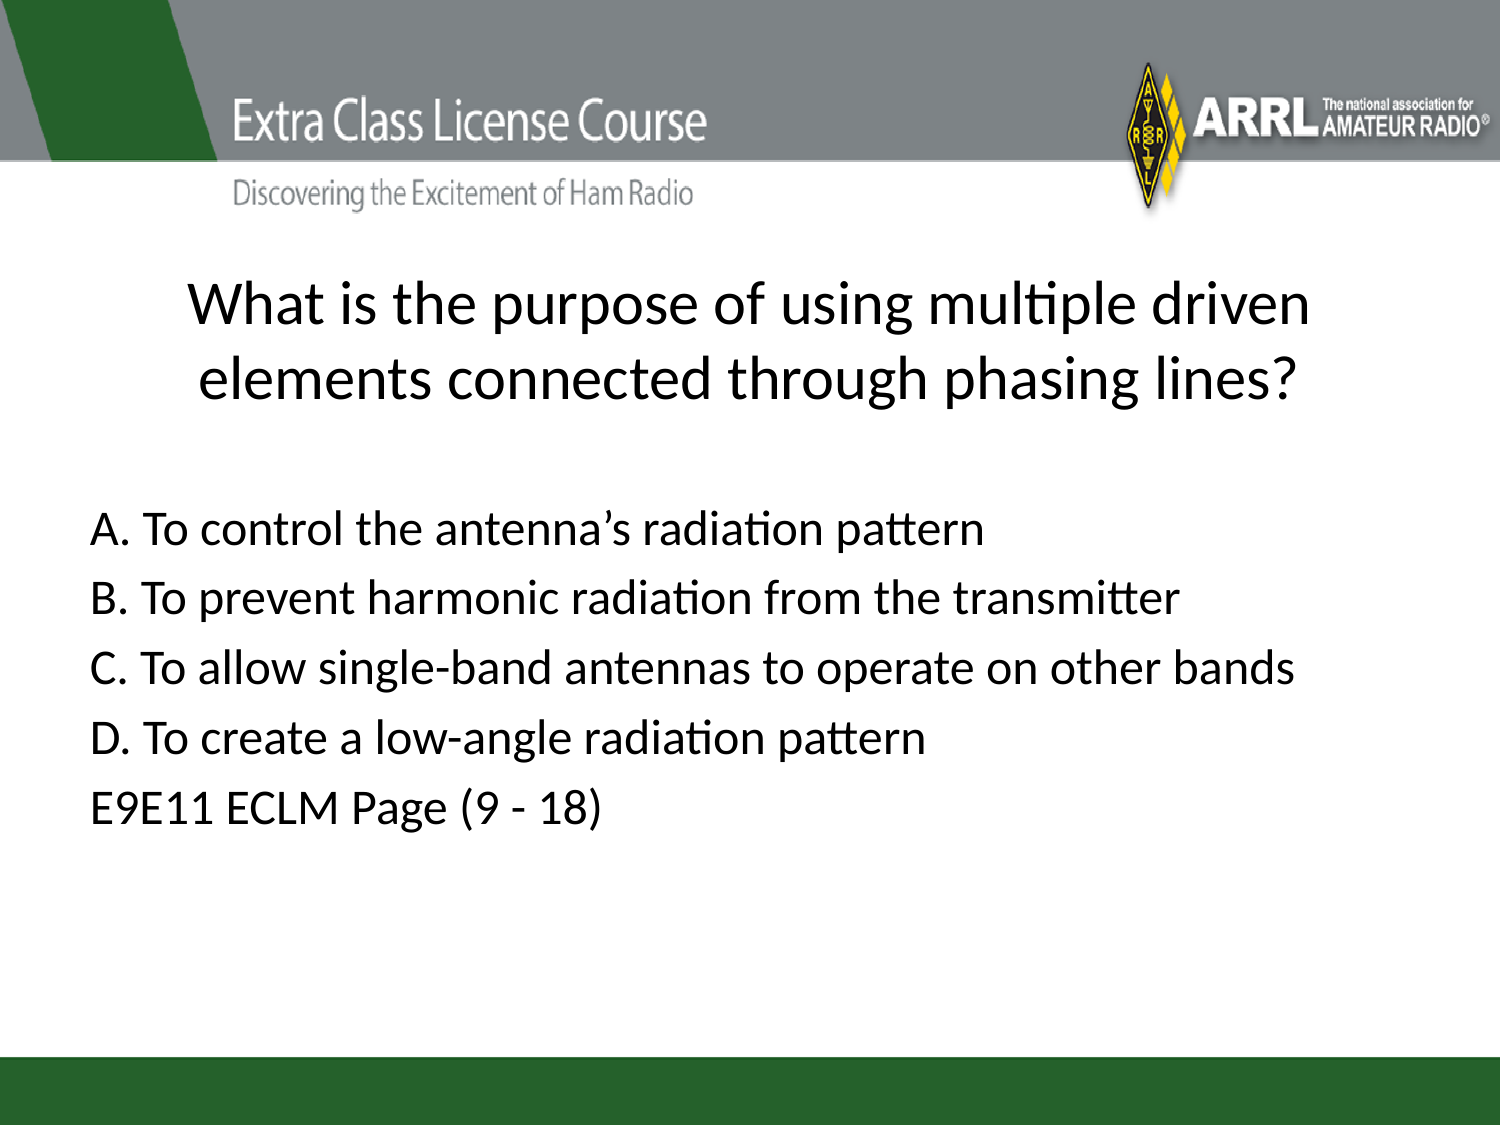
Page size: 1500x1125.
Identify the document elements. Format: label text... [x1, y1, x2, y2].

title What is the purpose of using multiple driven elements connected through phasing lines? [75, 254, 1425, 435]
list A. To control the antenna’s radiation pattern B. To prevent harmonic radiation from the transmitter C. To allow single-band antennas to operate on other bands D. To create a low-angle radiation pattern E9E11 ECLM Page (9 - 18) [75, 487, 1425, 1005]
picture [0, 0, 1500, 1125]
